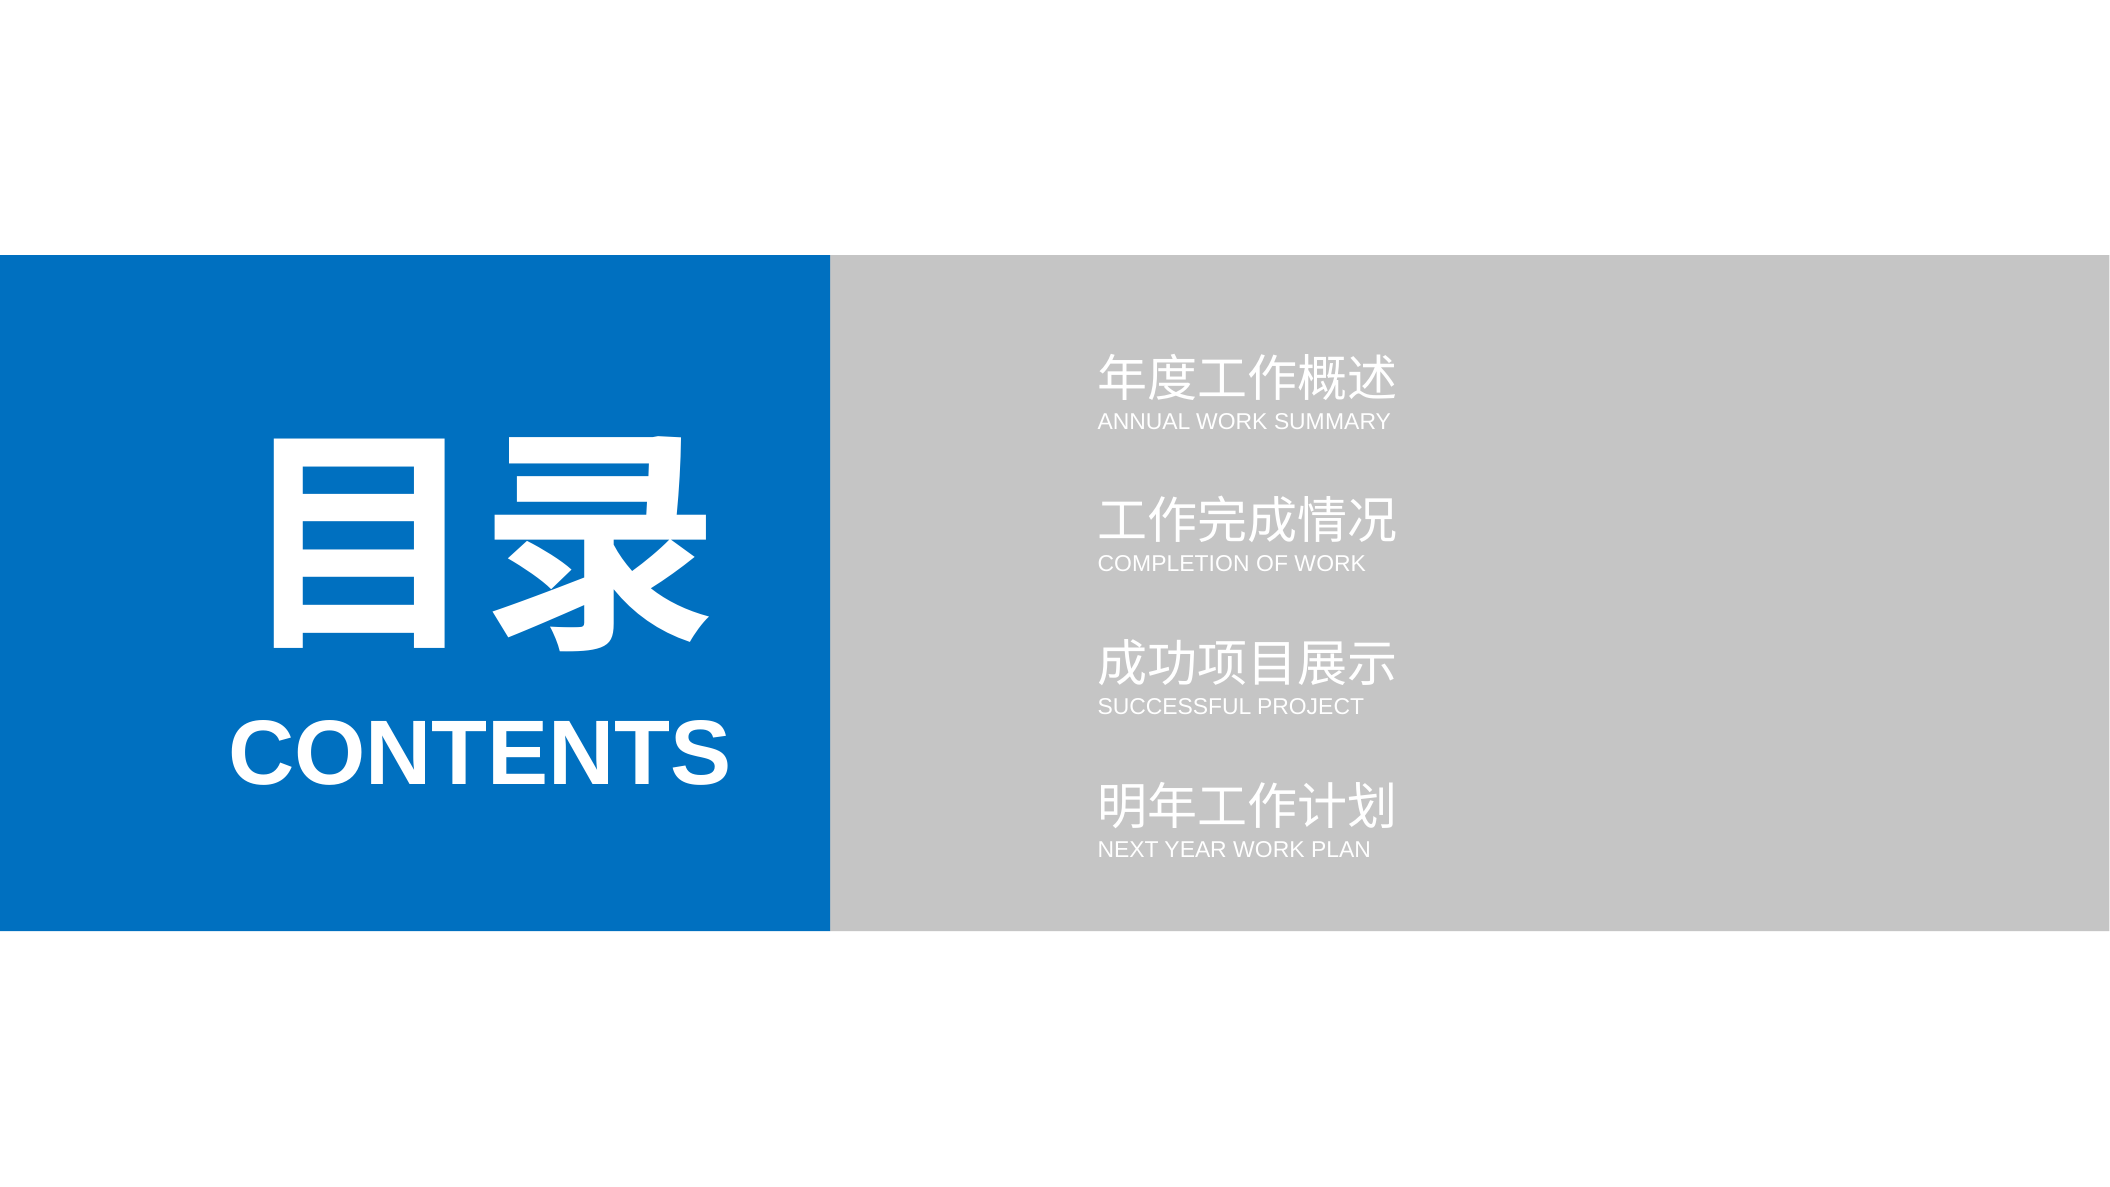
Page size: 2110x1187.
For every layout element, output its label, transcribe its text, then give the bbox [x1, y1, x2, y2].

text_box 目录 [227, 389, 733, 678]
text_box CONTENTS [209, 692, 751, 803]
text_box [0, 254, 831, 932]
text_box [831, 254, 2110, 932]
